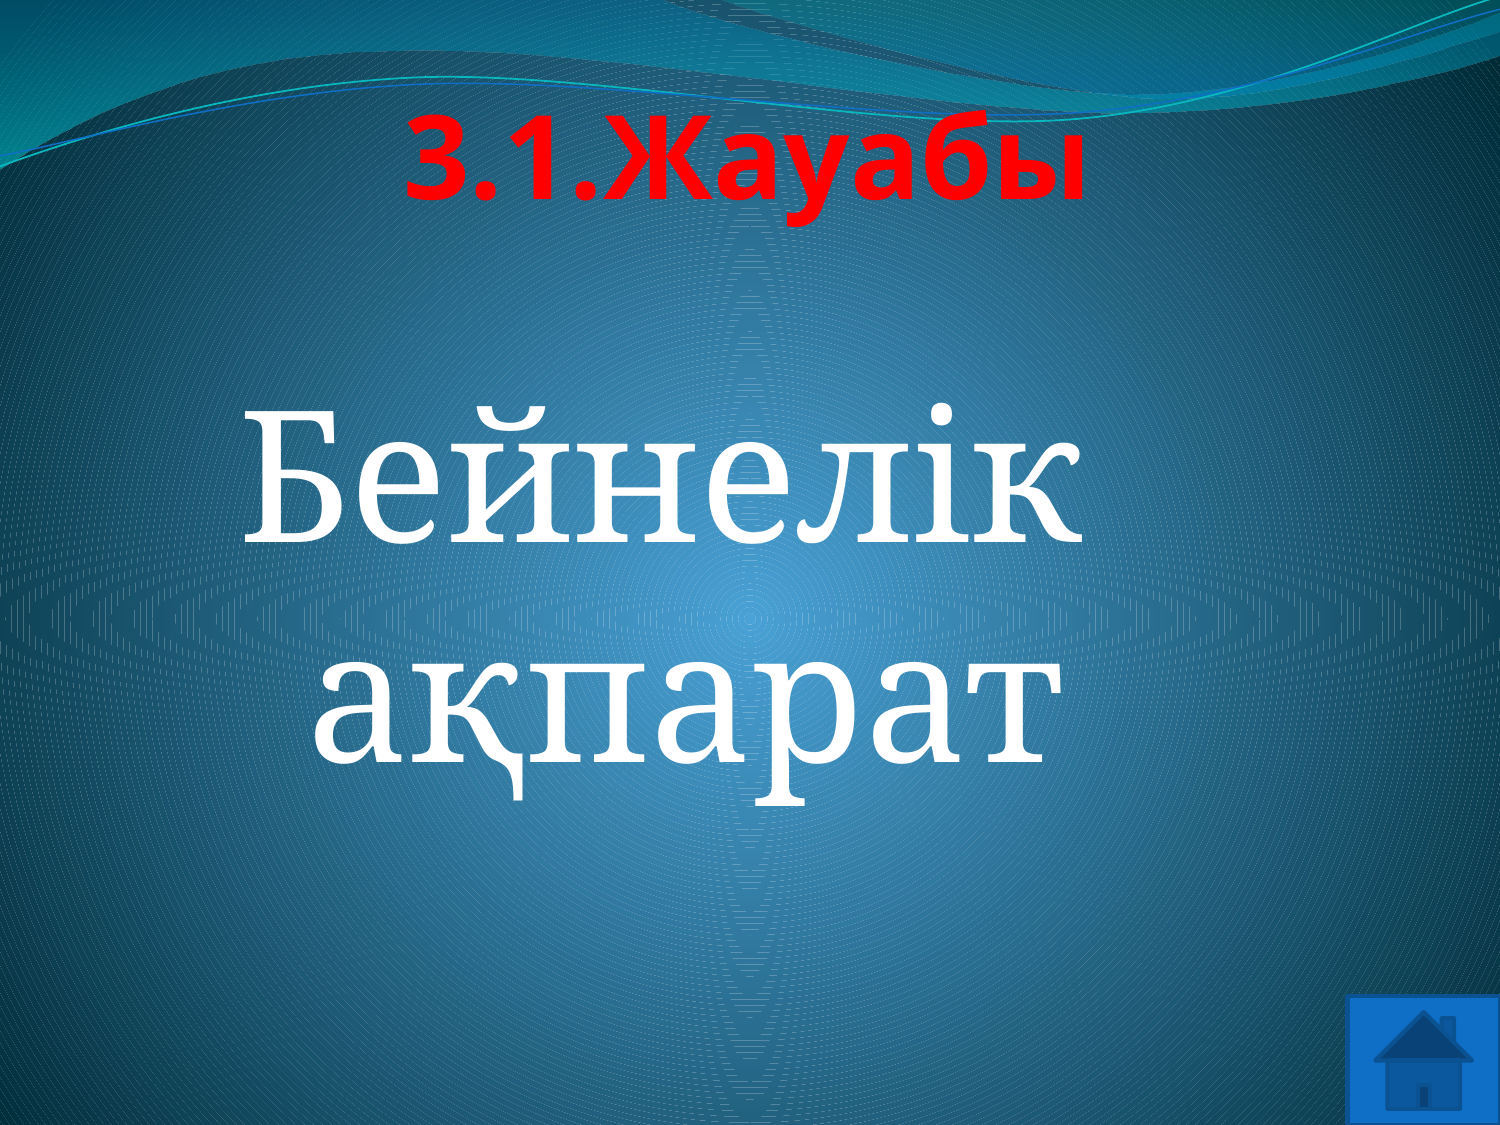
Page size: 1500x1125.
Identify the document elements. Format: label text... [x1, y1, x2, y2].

text_box Бейнелік ақпарат [105, 351, 1266, 807]
text_box [1345, 994, 1500, 1125]
title 3.1.Жауабы [105, 70, 1394, 223]
